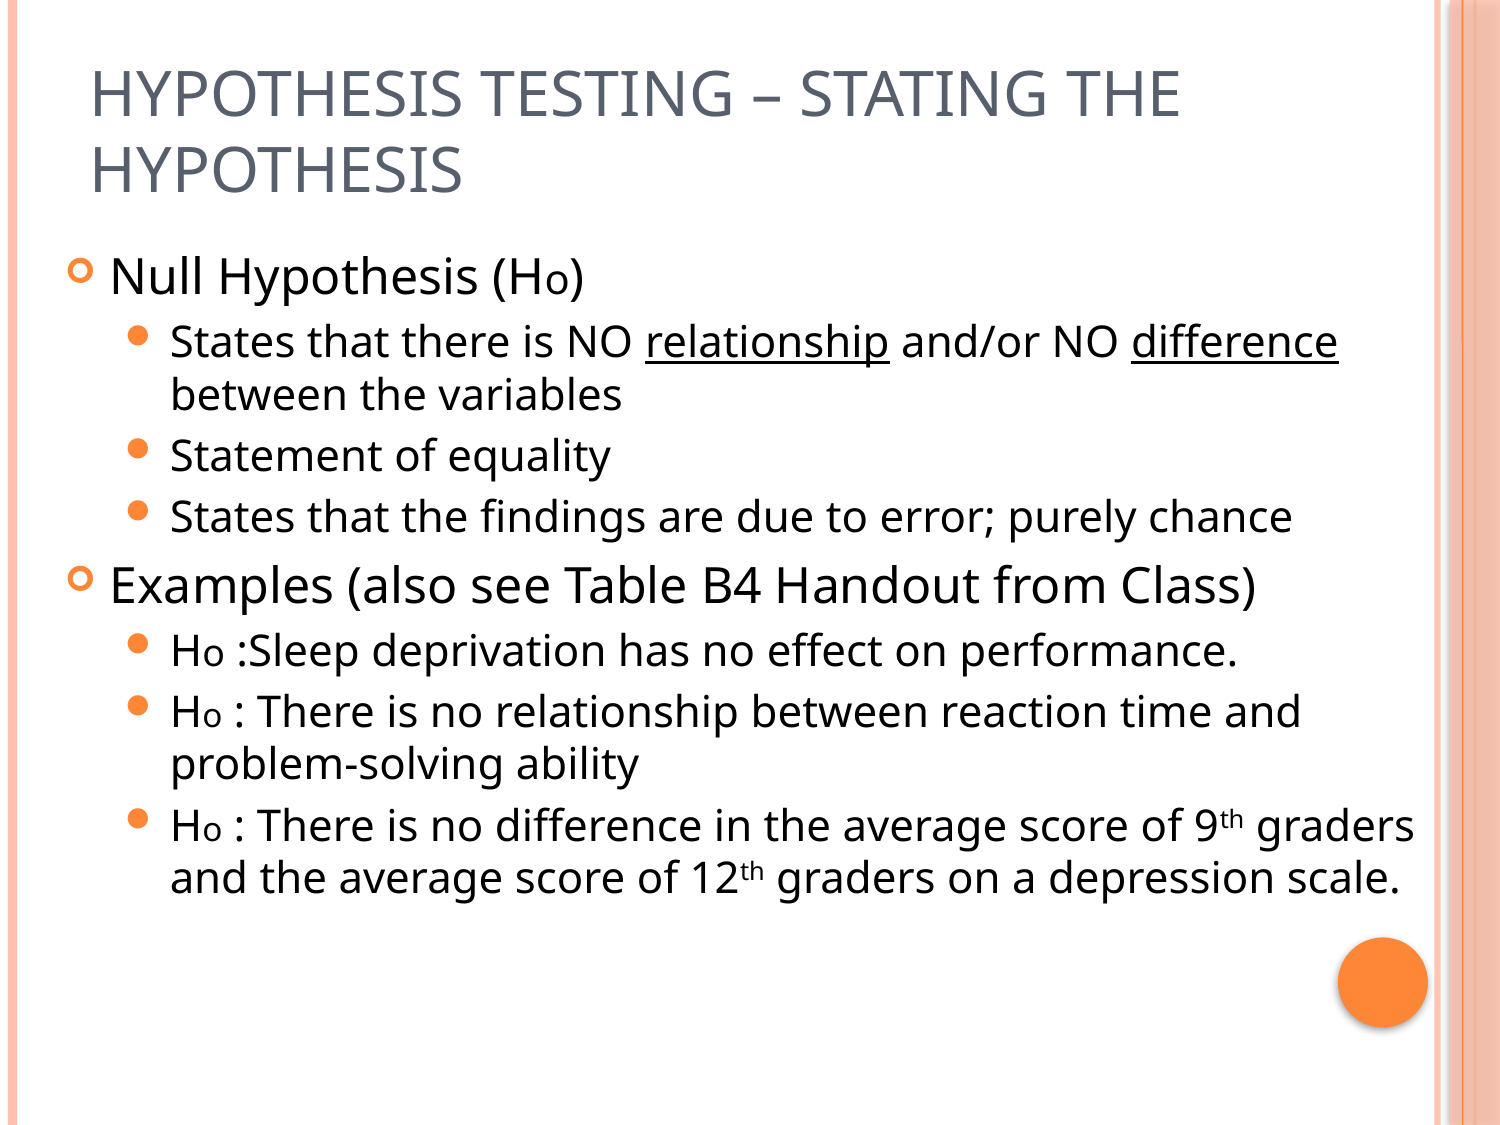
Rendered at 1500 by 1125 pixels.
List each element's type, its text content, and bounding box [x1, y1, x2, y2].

list Null Hypothesis (Ho) States that there is NO relationship and/or NO difference between the variables Statement of equality States that the findings are due to error; purely chance Examples (also see Table B4 Handout from Class) Ho :Sleep deprivation has no effect on performance. Ho : There is no relationship between reaction time and problem-solving ability Ho : There is no difference in the average score of 9th graders and the average score of 12th graders on a depression scale. [50, 237, 1450, 1043]
title Hypothesis Testing – Stating the Hypothesis [75, 45, 1425, 213]
